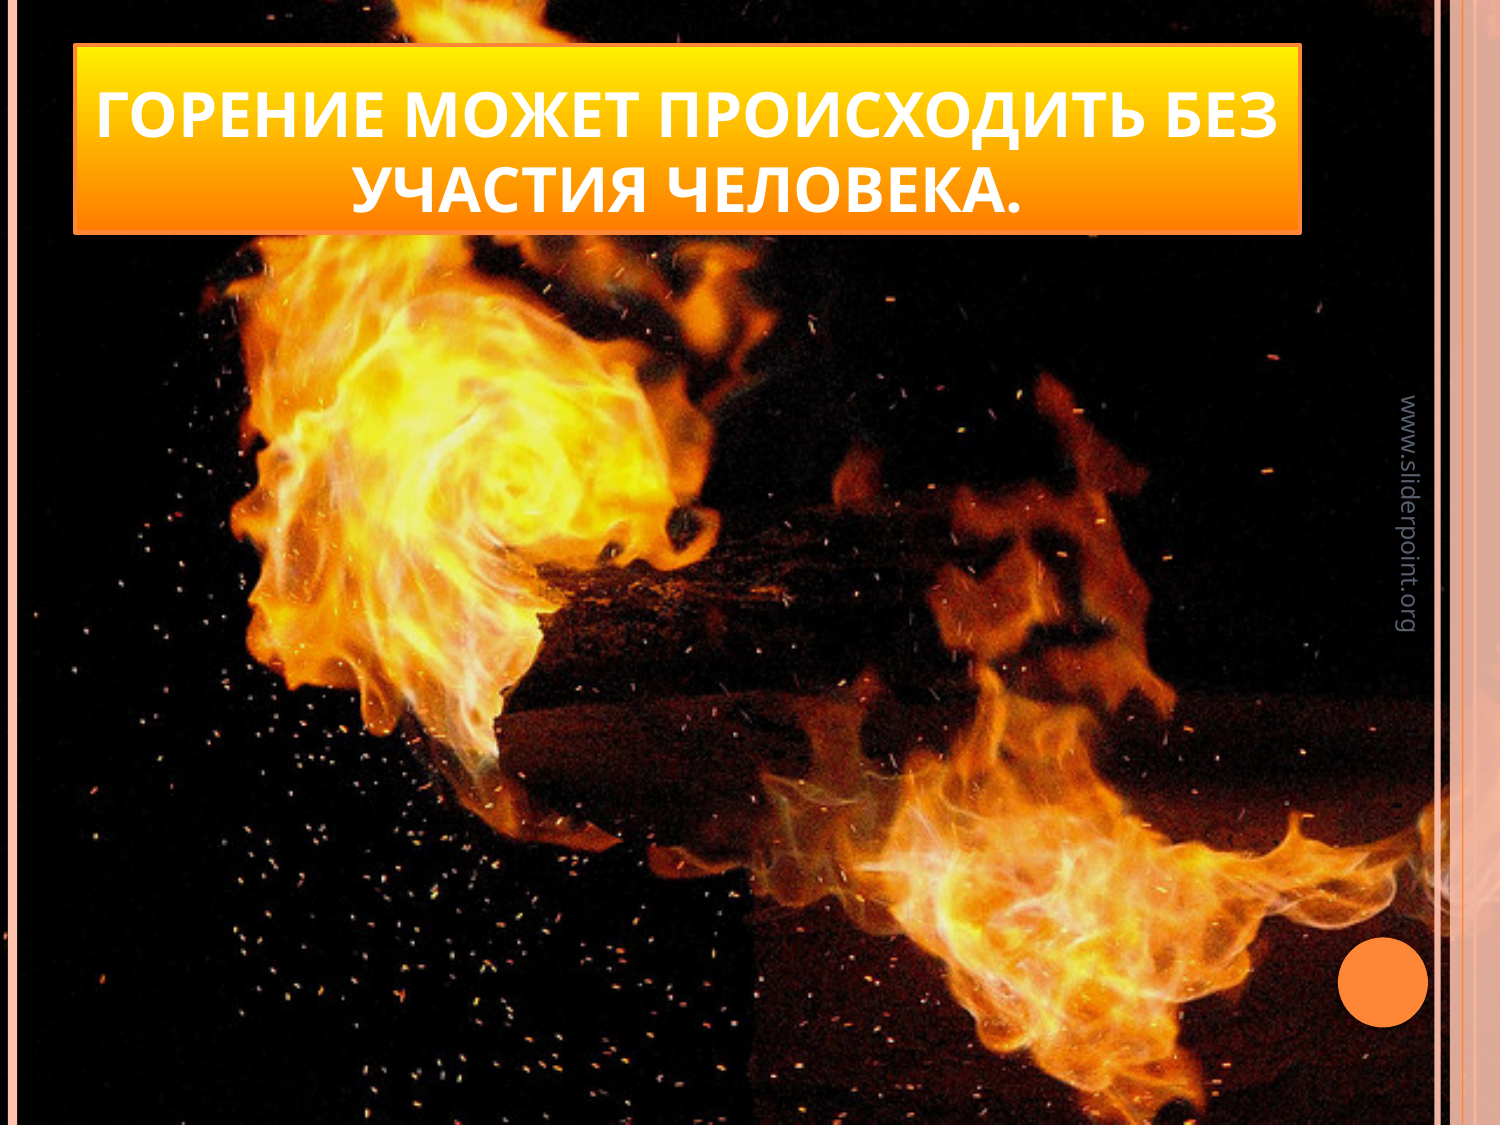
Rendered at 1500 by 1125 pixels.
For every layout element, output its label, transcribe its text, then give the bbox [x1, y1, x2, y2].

picture [0, 0, 7, 1125]
picture [18, 0, 1434, 1125]
footer www.sliderpoint.org [1379, 380, 1440, 906]
picture [1441, 0, 1449, 1125]
title Горение может происходить без участия человека. [73, 43, 1302, 235]
